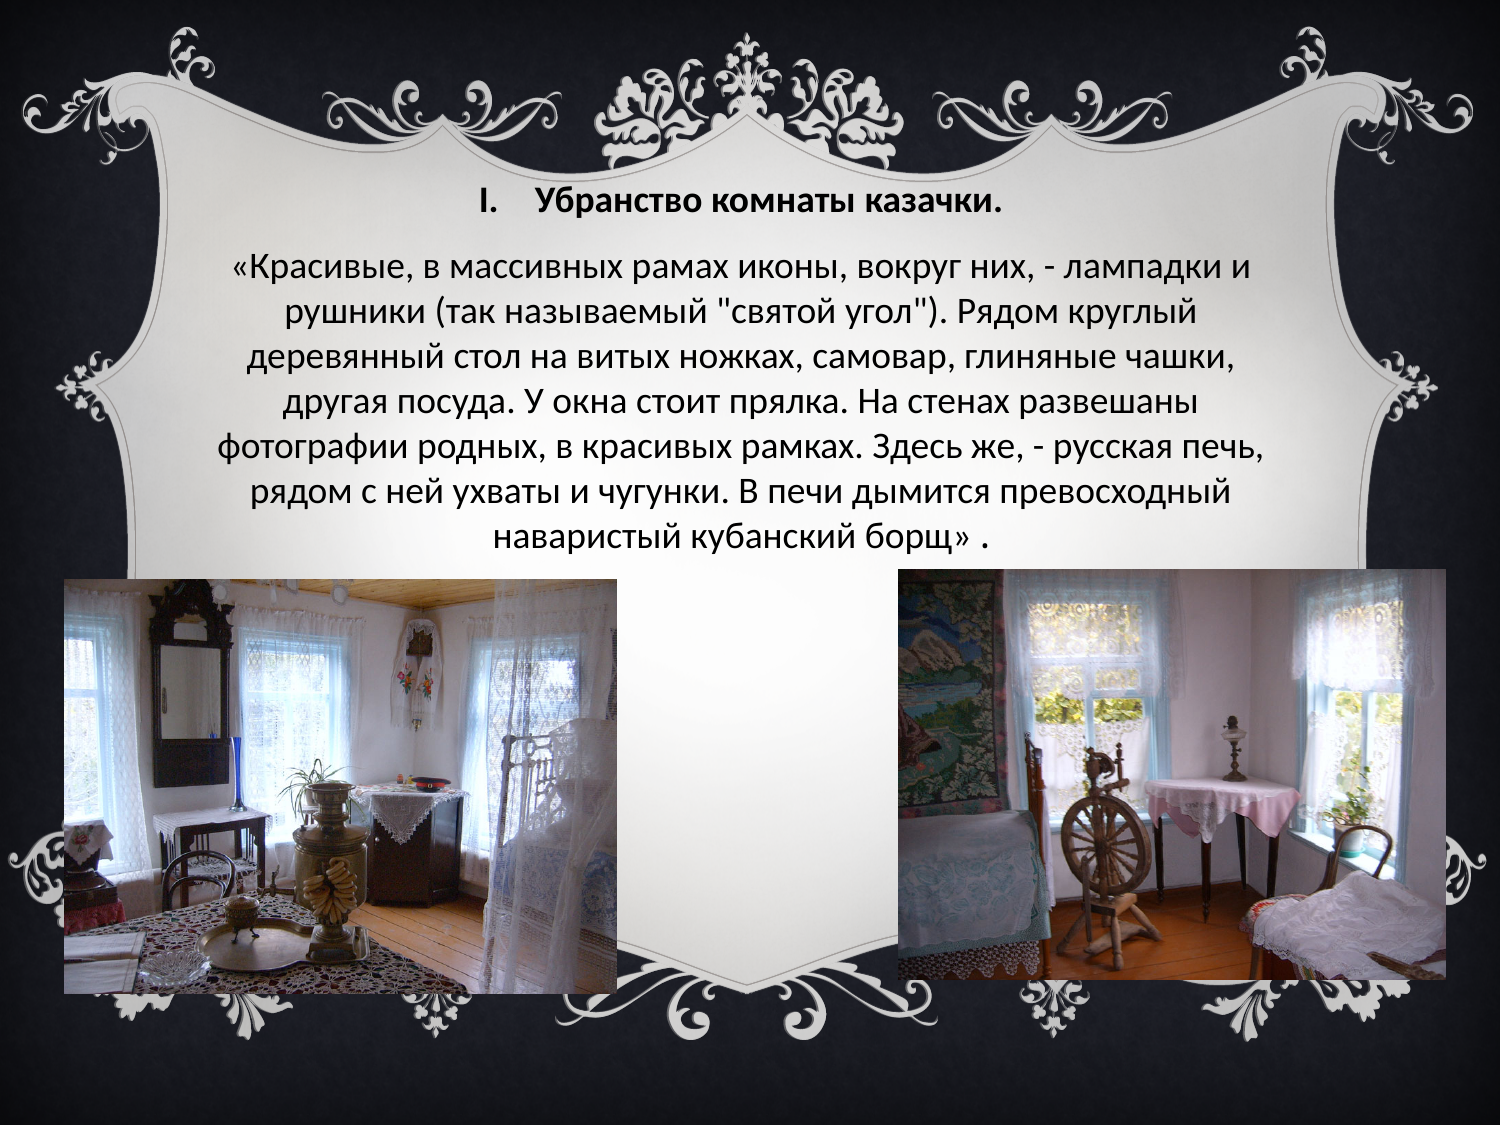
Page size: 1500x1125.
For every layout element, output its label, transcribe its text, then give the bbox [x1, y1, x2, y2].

text_box Убранство комнаты казачки. «Красивые, в массивных рамах иконы, вокруг них, - лампадки и рушники (так называемый "святой угол"). Рядом круглый деревянный стол на витых ножках, самовар, глиняные чашки, другая посуда. У окна стоит прялка. На стенах развешаны фотографии родных, в красивых рамках. Здесь же, - русская печь, рядом с ней ухваты и чугунки. В печи дымится превосходный наваристый кубанский борщ» . [197, 160, 1285, 564]
picture [0, 0, 1500, 1125]
